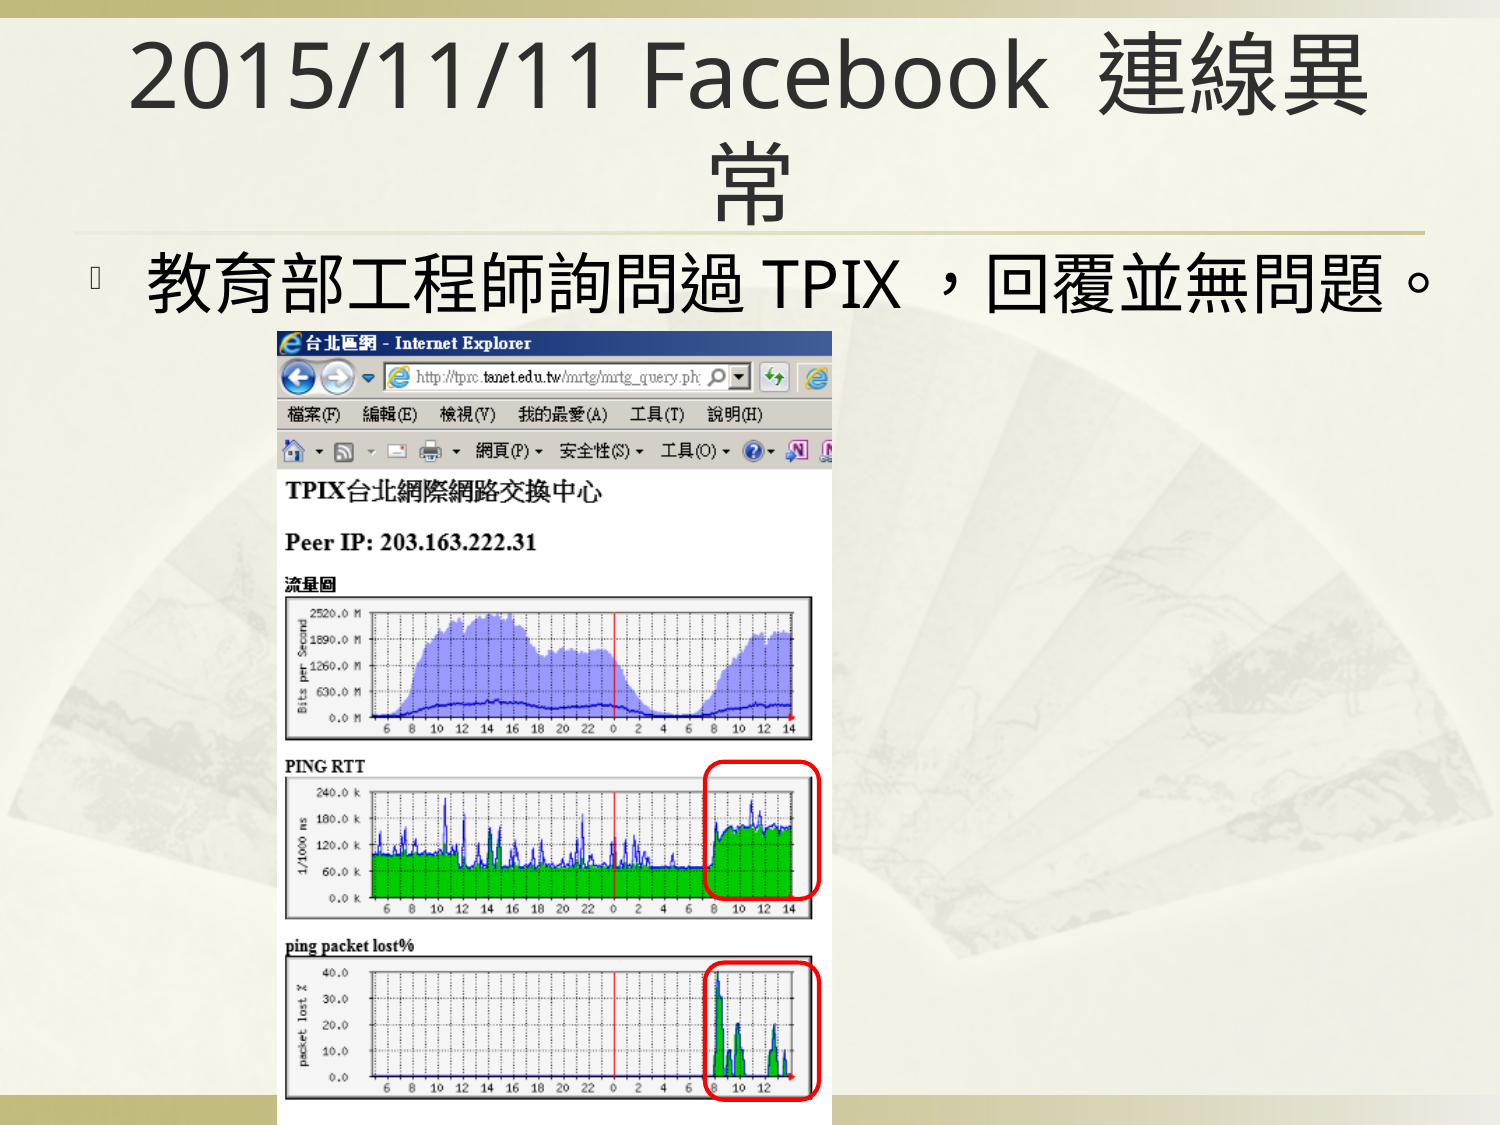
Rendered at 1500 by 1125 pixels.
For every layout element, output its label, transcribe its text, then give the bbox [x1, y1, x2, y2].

title 2015/11/11 Facebook 連線異常 [75, 45, 1425, 209]
picture [276, 331, 833, 1125]
list 教育部工程師詢問過TPIX，回覆並無問題。 [75, 234, 1425, 1032]
